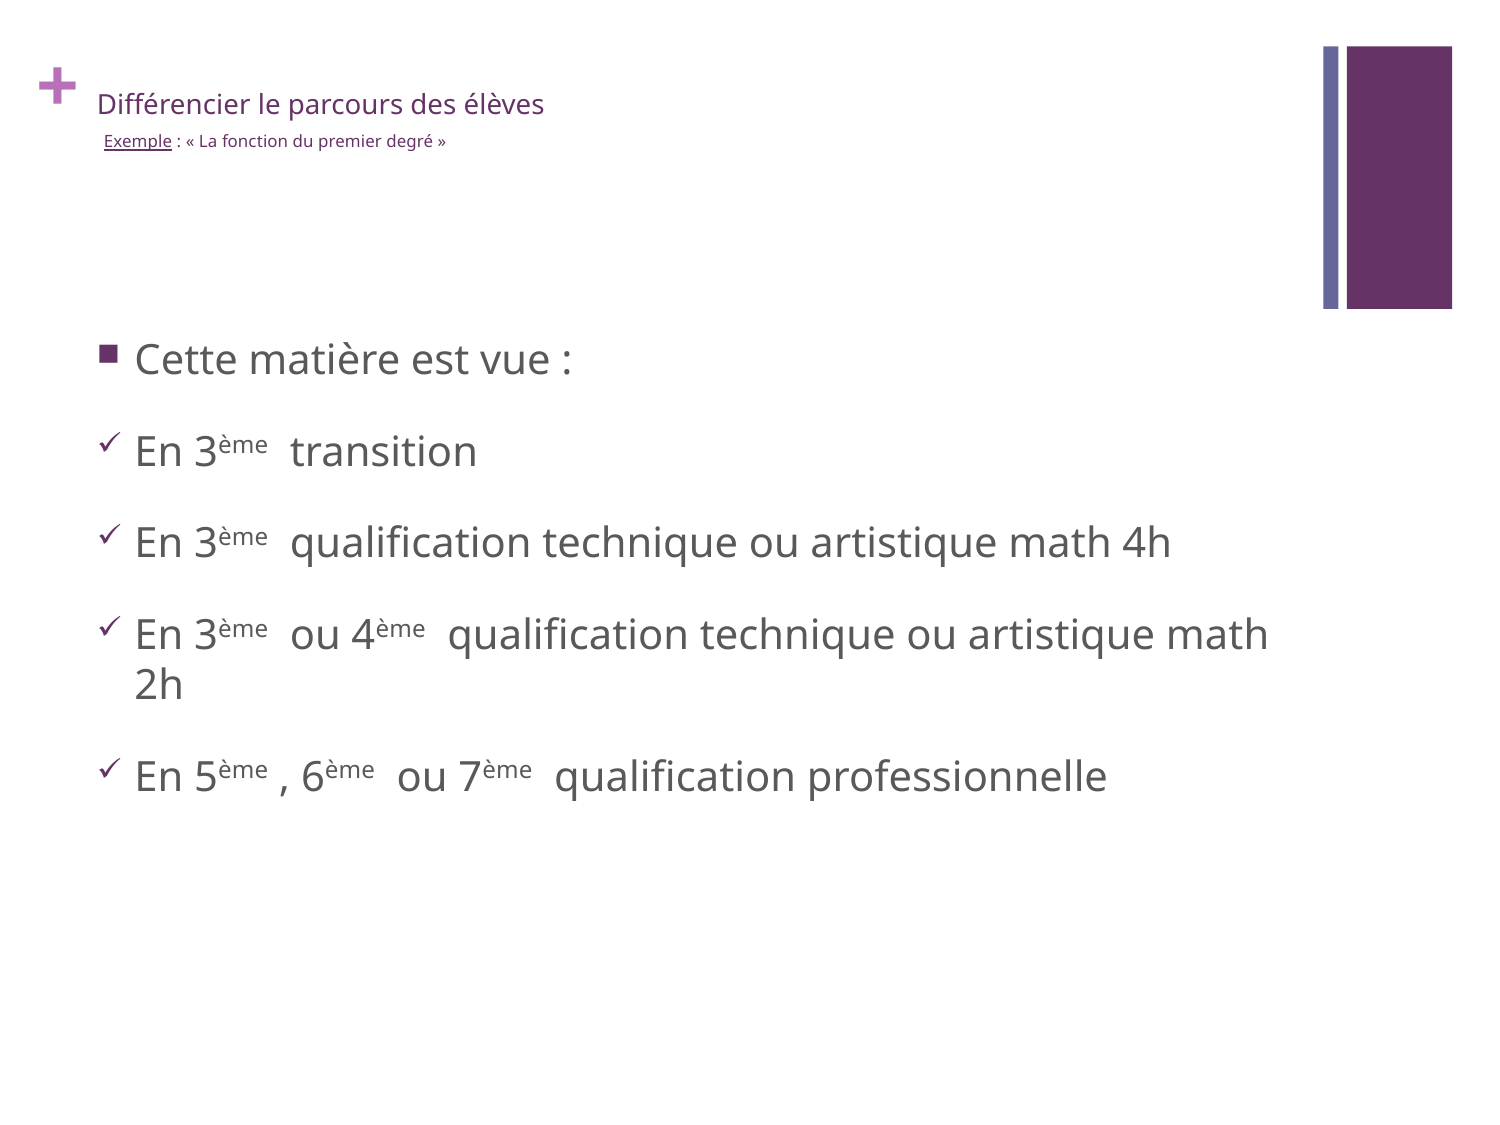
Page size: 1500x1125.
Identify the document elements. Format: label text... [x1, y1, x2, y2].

list Cette matière est vue : En 3ème transition En 3ème qualification technique ou artistique math 4h En 3ème ou 4ème qualification technique ou artistique math 2h En 5ème , 6ème ou 7ème qualification professionnelle [81, 324, 1322, 1005]
title Différencier le parcours des élèves Exemple : « La fonction du premier degré » [81, 79, 1322, 263]
